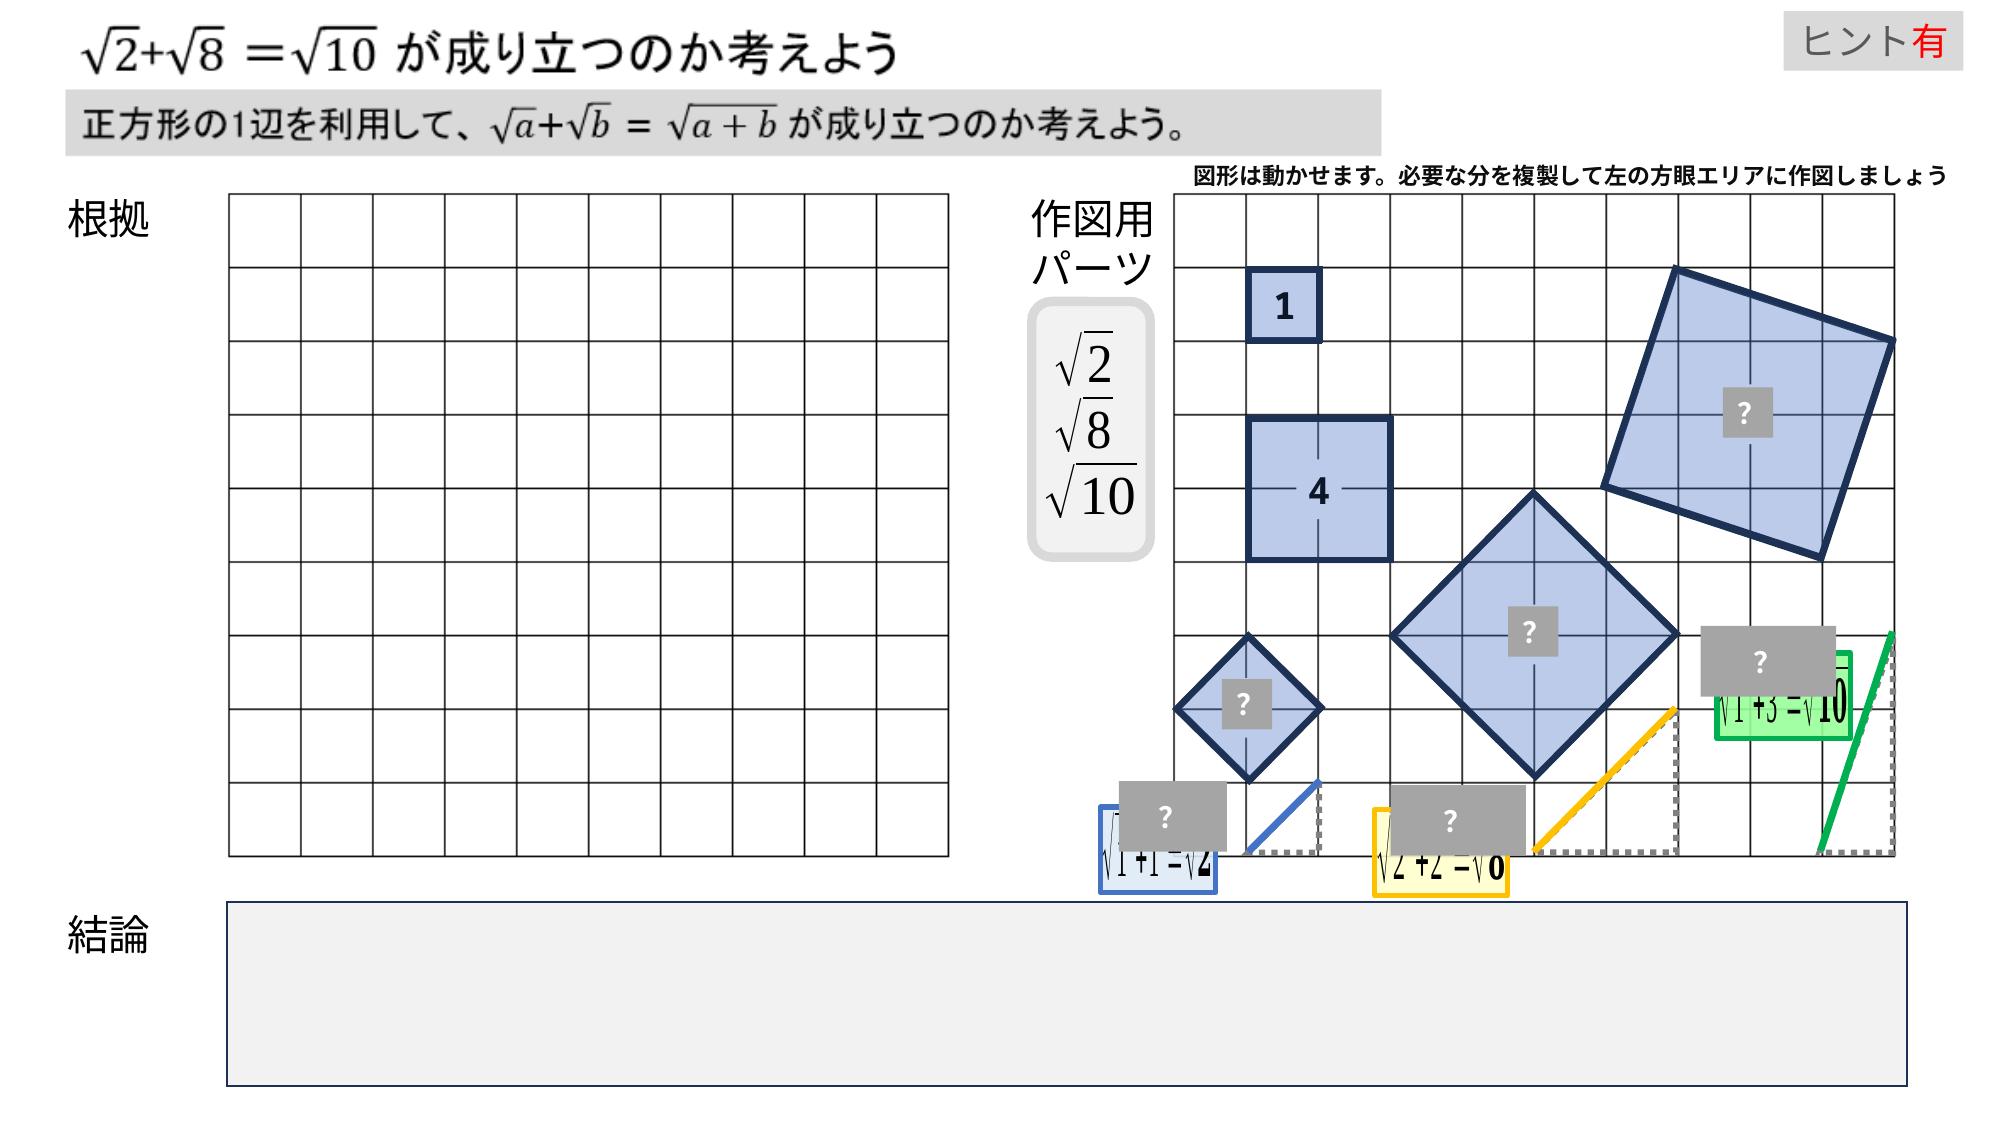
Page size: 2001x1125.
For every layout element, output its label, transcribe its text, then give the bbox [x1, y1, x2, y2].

text_box ？ [1722, 386, 1774, 439]
text_box ？ [1221, 678, 1273, 730]
picture [1161, 181, 1908, 870]
picture [37, 13, 1414, 170]
text_box ？ [1118, 780, 1228, 853]
text_box [1175, 634, 1323, 781]
text_box [1247, 269, 1320, 342]
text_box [1248, 780, 1320, 852]
text_box ？ [1507, 605, 1559, 658]
text_box [1248, 418, 1392, 561]
text_box ？ [1700, 625, 1837, 698]
text_box ？ [1389, 784, 1527, 857]
text_box [1602, 266, 1894, 559]
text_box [1820, 631, 1892, 851]
picture [216, 181, 962, 870]
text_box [1533, 707, 1675, 852]
text_box [1390, 491, 1678, 776]
